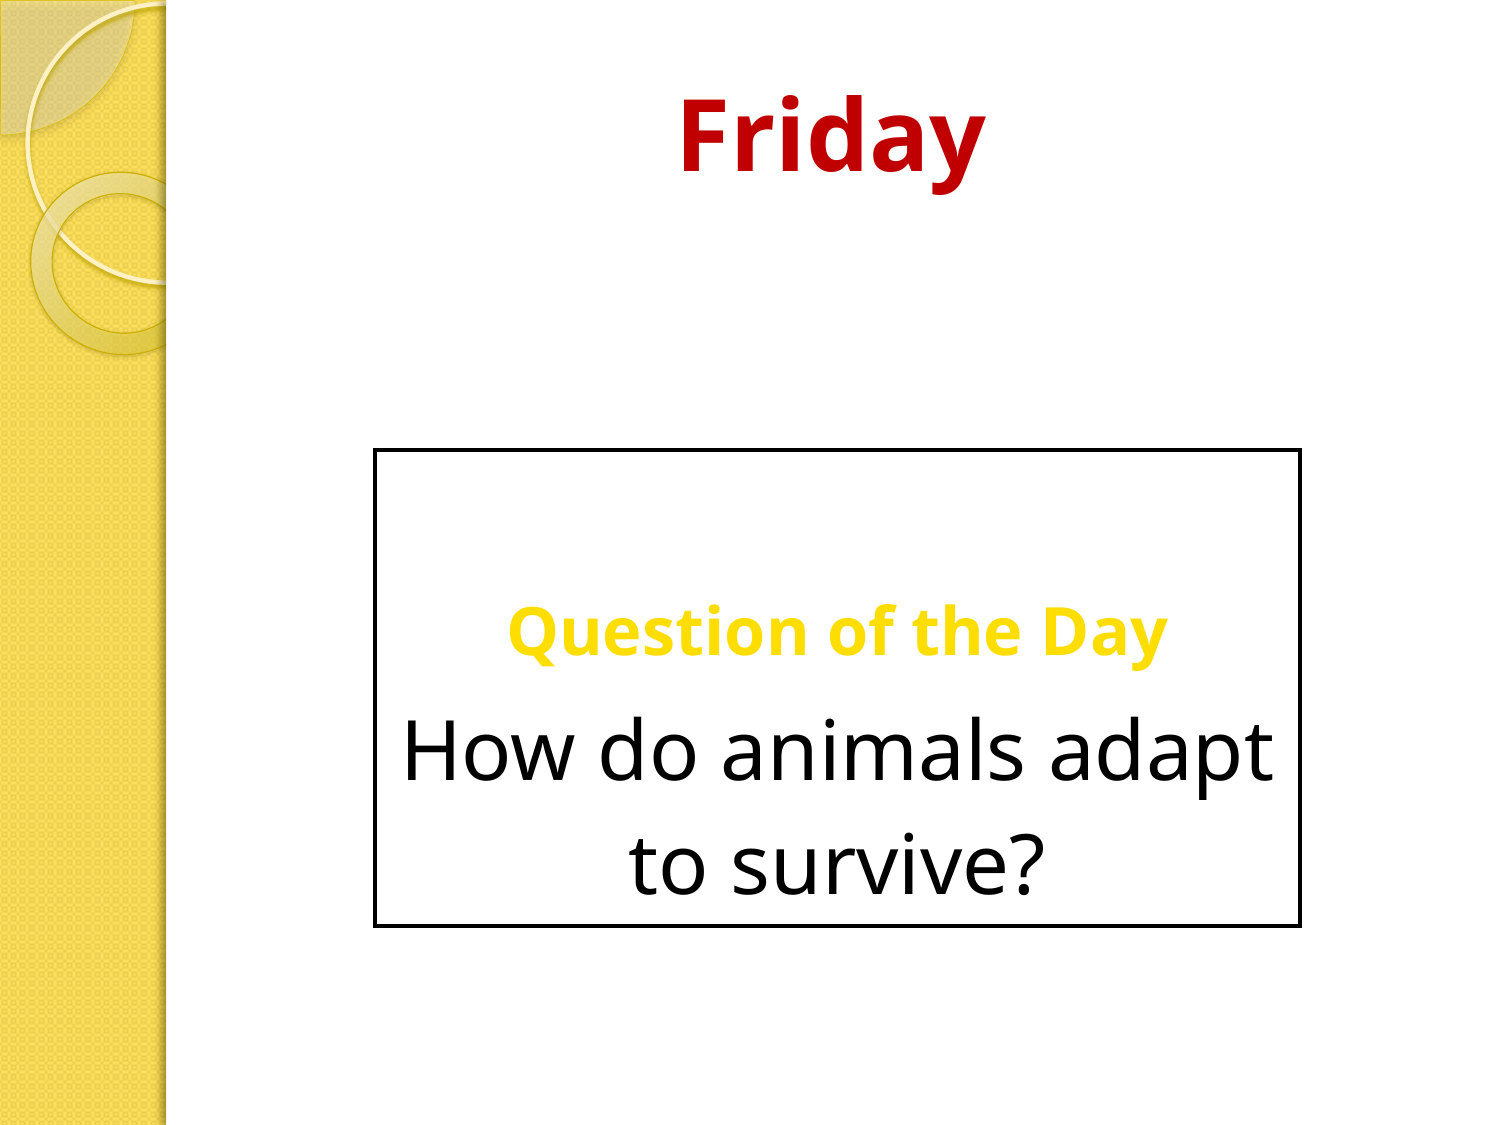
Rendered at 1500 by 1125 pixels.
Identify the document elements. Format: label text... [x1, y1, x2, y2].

table_header Question of the Day How do animals adapt to survive? [377, 452, 1298, 924]
title Friday [212, 62, 1450, 200]
